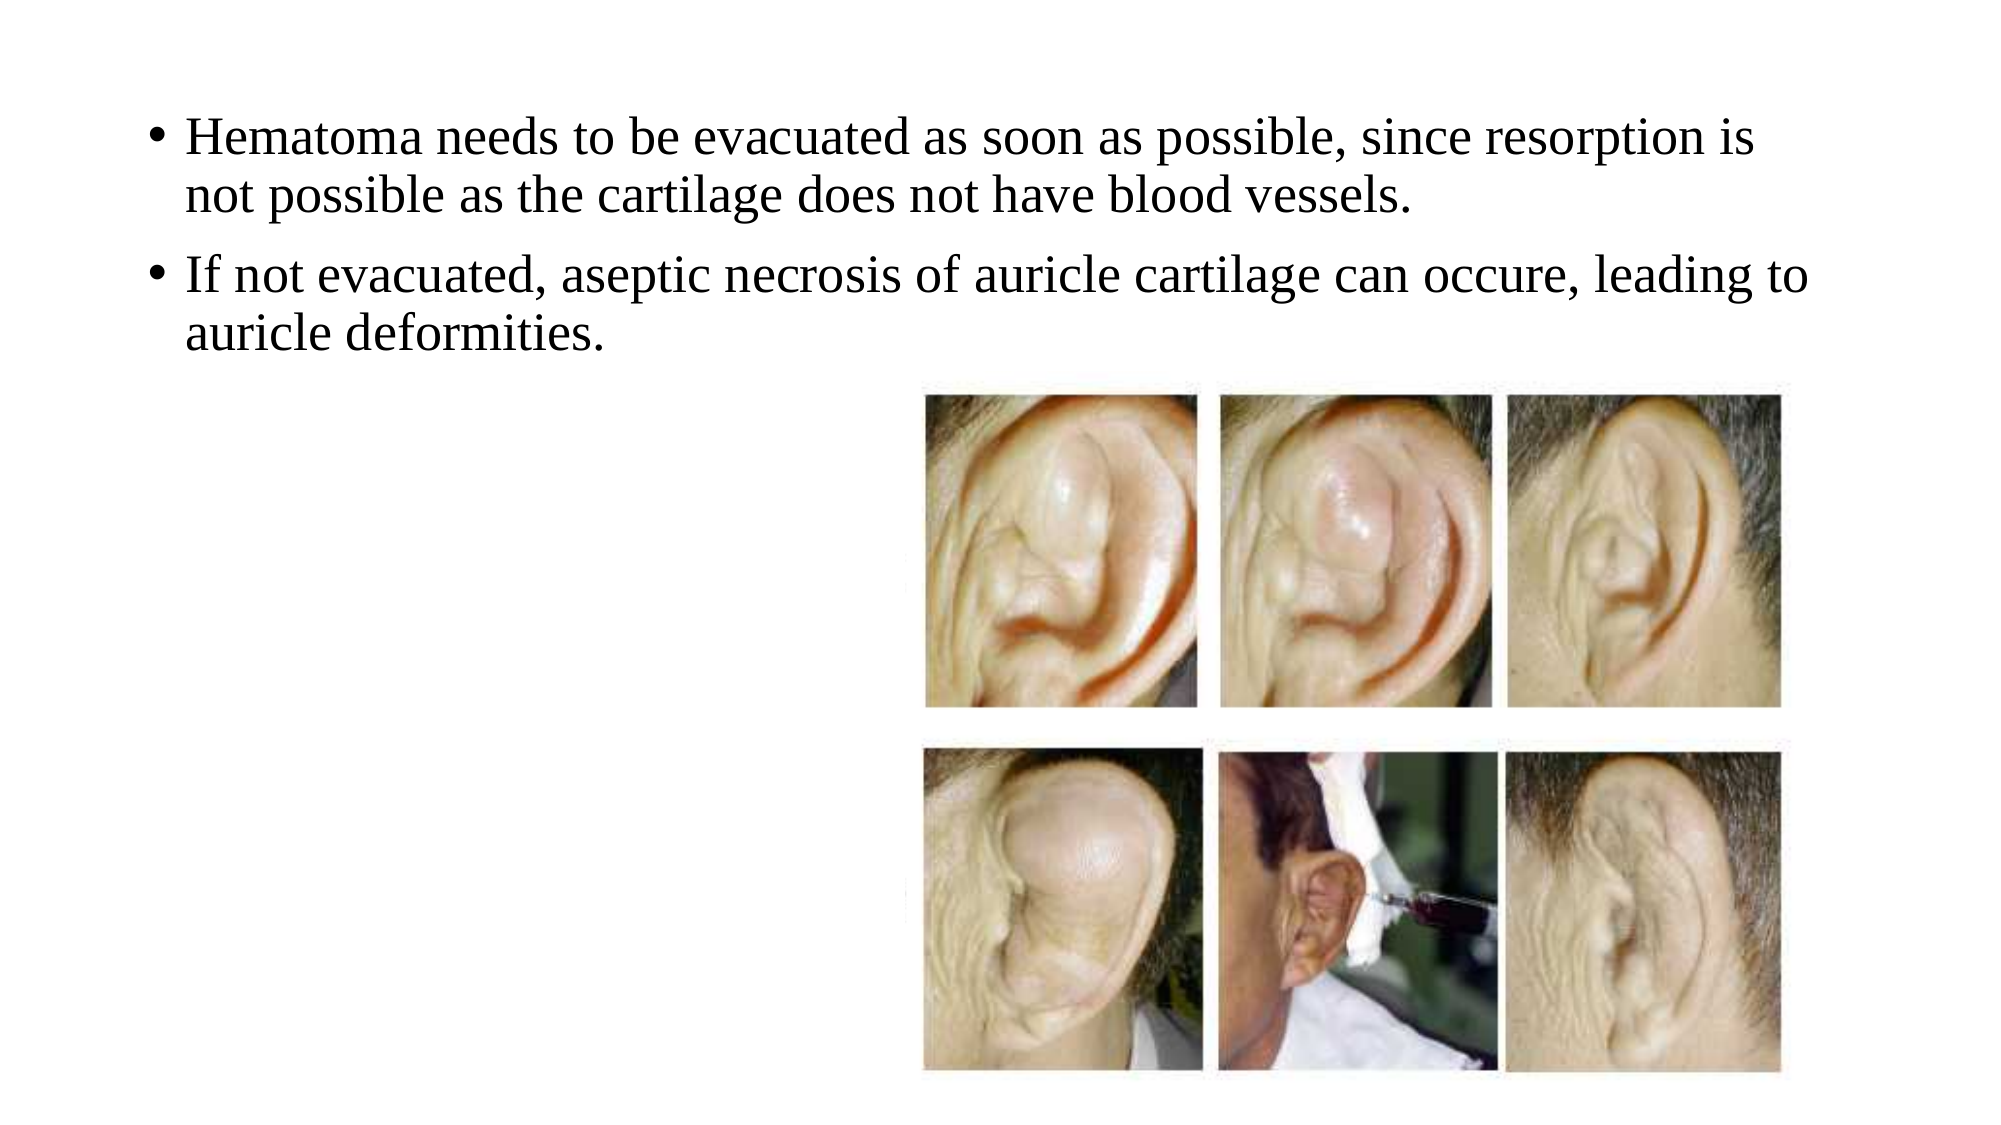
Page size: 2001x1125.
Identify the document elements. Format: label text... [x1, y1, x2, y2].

list Hematoma needs to be evacuated as soon as possible, since resorption is not possible as the cartilage does not have blood vessels. If not evacuated, aseptic necrosis of auricle cartilage can occure, leading to auricle deformities. [132, 99, 1831, 407]
picture [905, 371, 1799, 1096]
